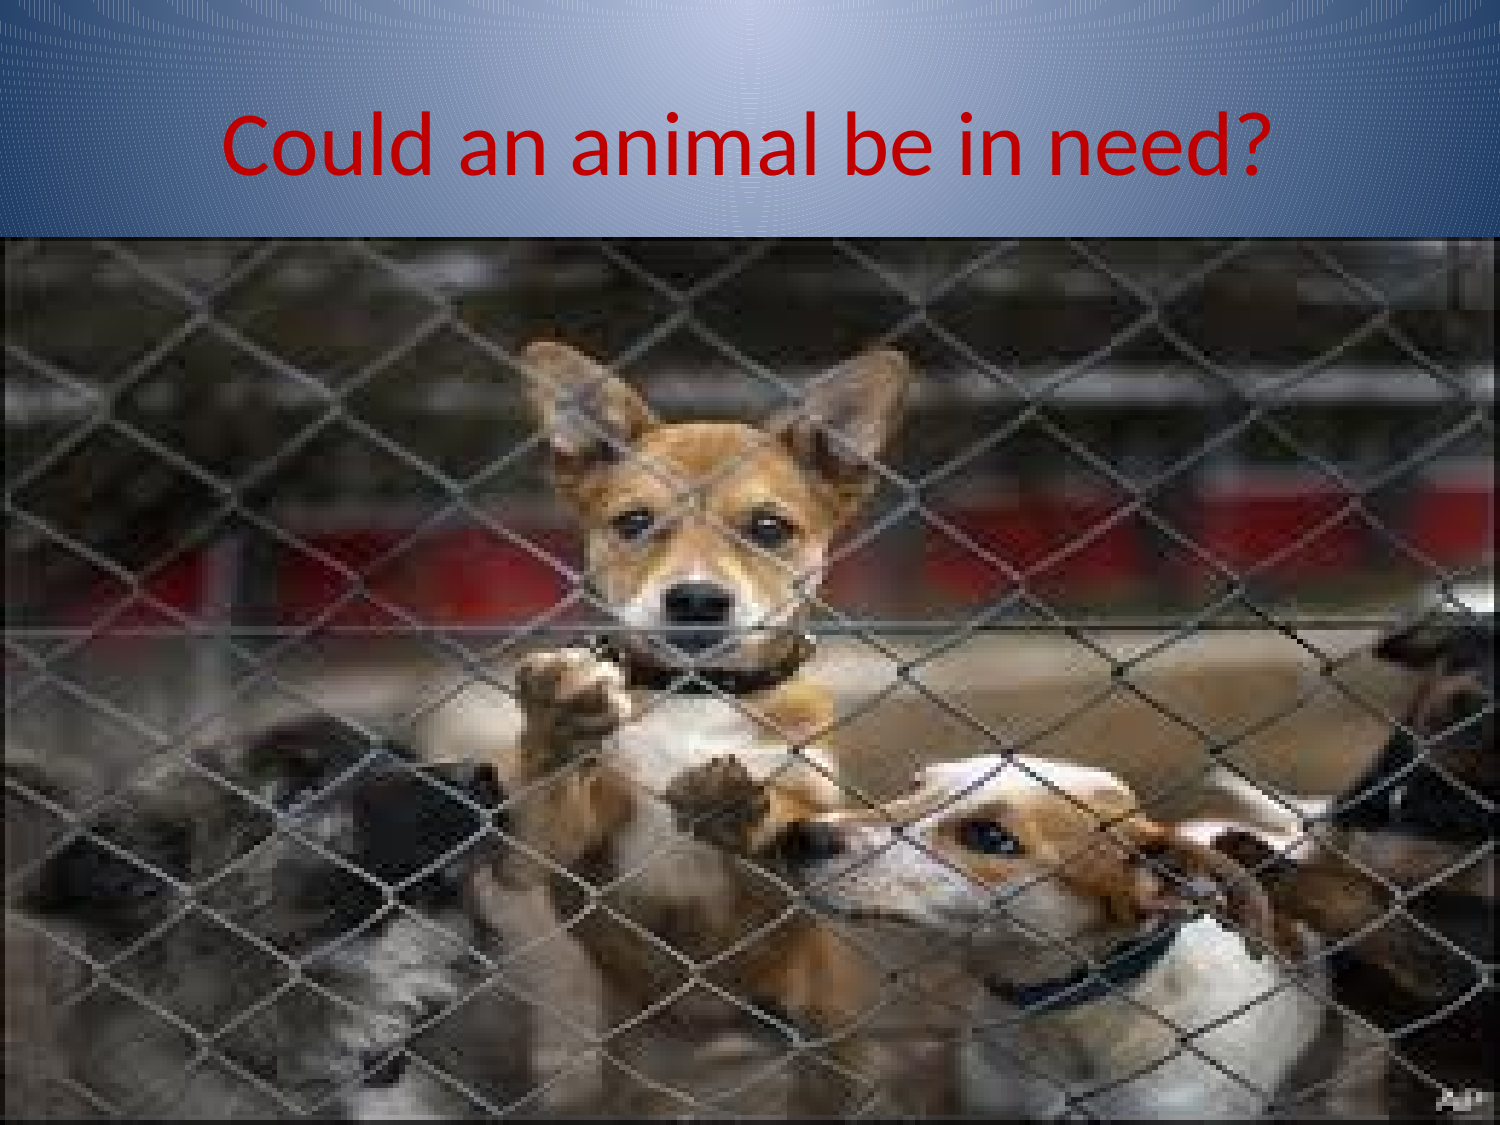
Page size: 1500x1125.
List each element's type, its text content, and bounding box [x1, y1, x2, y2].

picture [0, 237, 1500, 1125]
title Could an animal be in need? [75, 45, 1425, 233]
